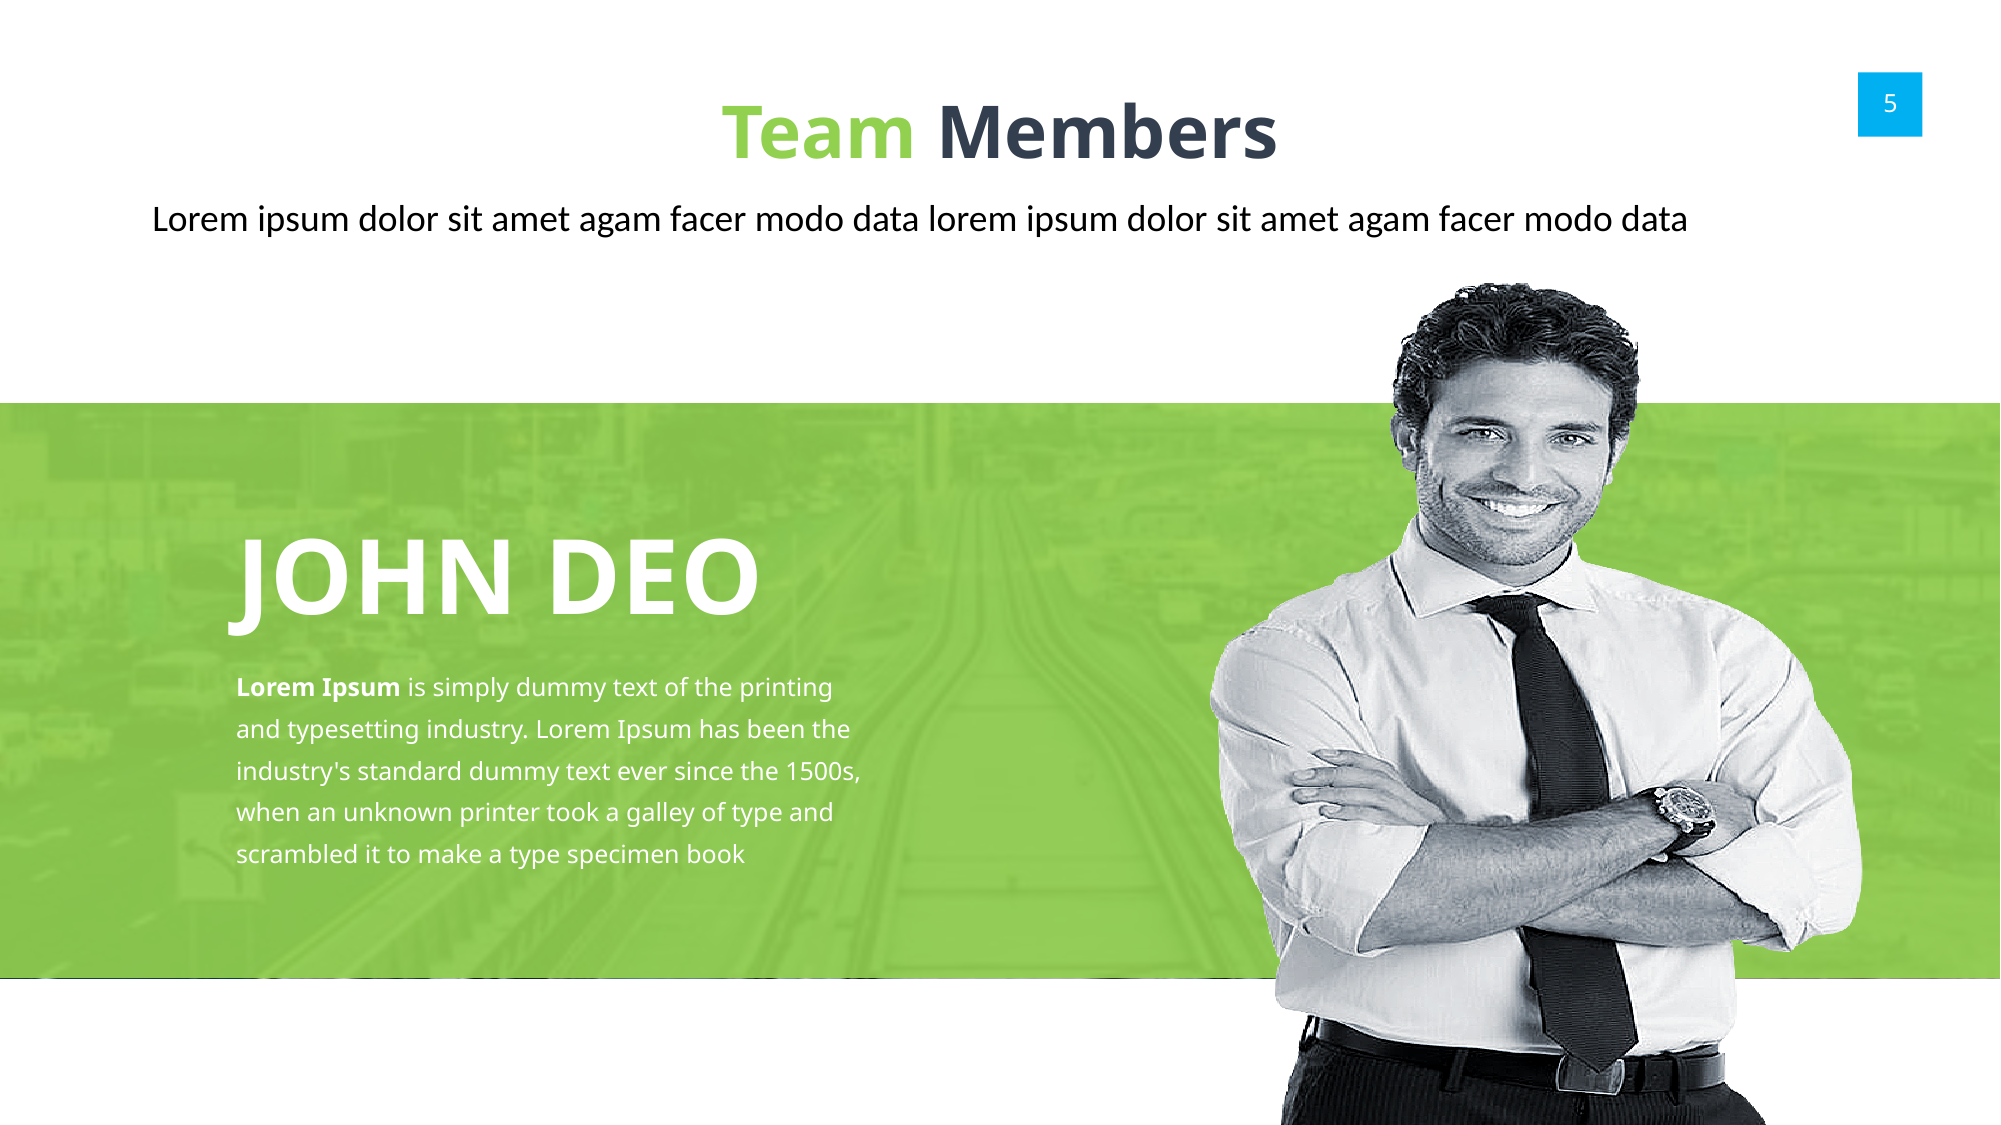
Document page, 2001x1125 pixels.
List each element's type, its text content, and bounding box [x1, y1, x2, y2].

slide_number 5 [1863, 78, 1927, 130]
subtitle Lorem ipsum dolor sit amet agam facer modo data lorem ipsum dolor sit amet agam facer modo data [137, 186, 1863, 227]
title Team Members [137, 78, 1863, 186]
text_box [221, 503, 889, 879]
picture [0, 282, 2000, 1125]
